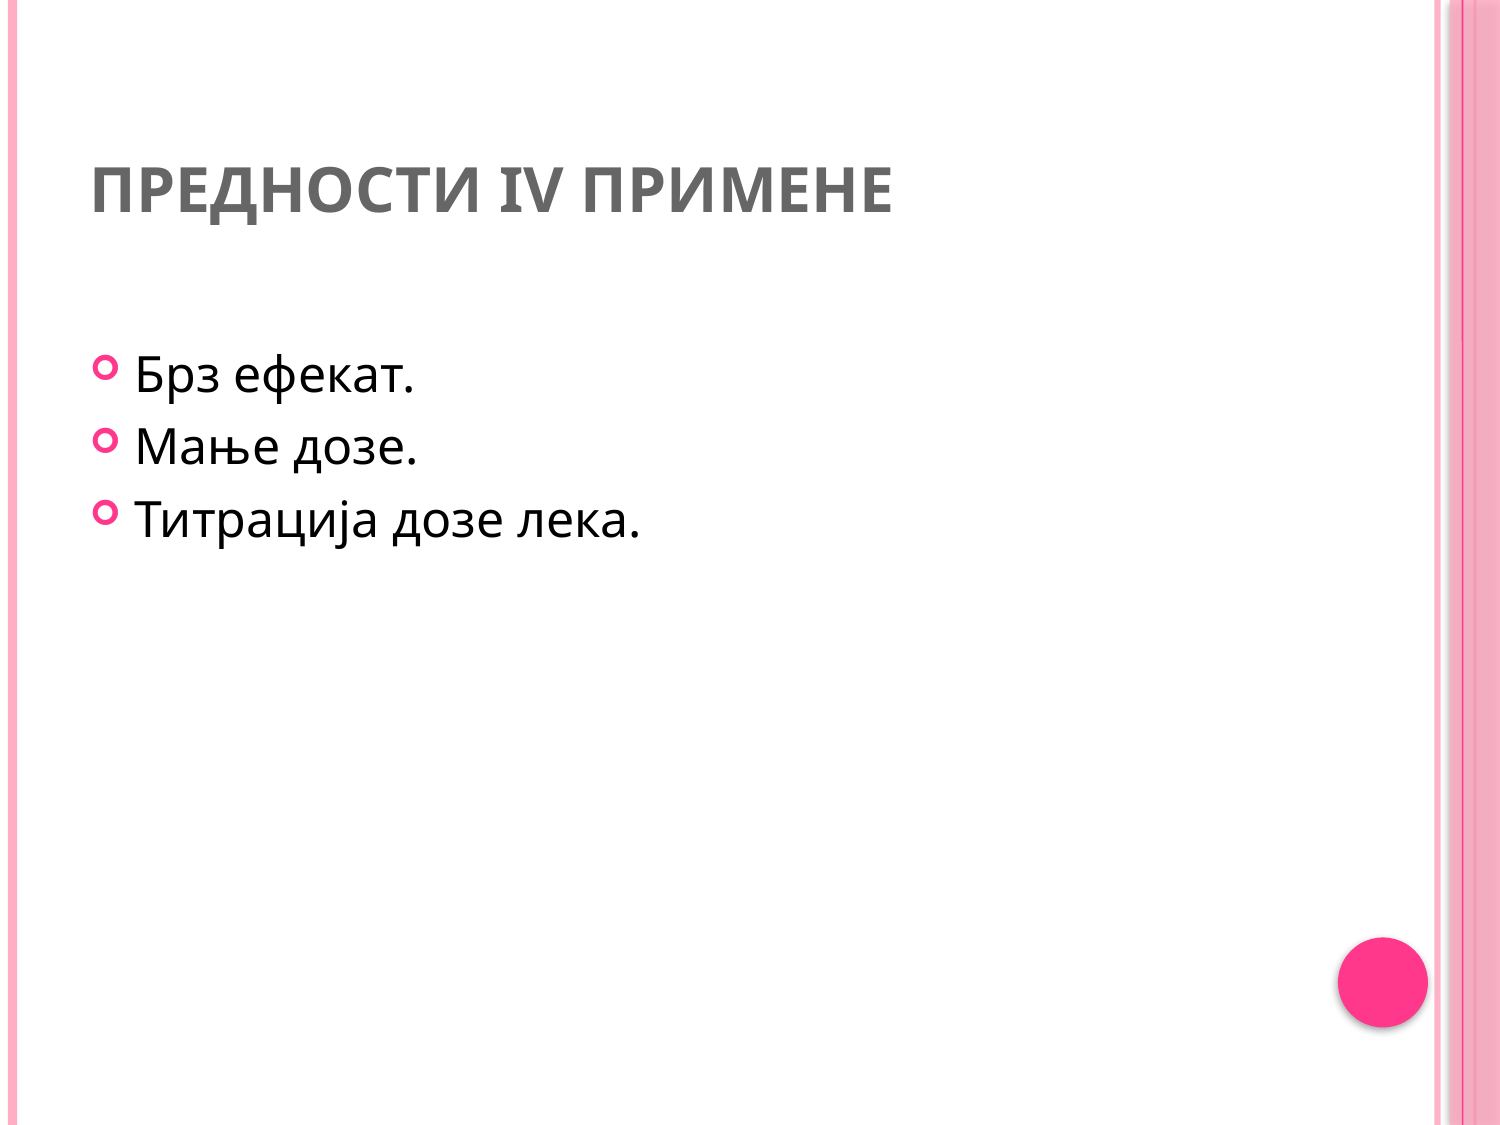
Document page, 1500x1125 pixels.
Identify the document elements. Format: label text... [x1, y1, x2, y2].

list Брз ефекат. Мање дозе. Титрација дозе лека. [75, 262, 1300, 1062]
title Предности iv примене [75, 45, 1300, 233]
